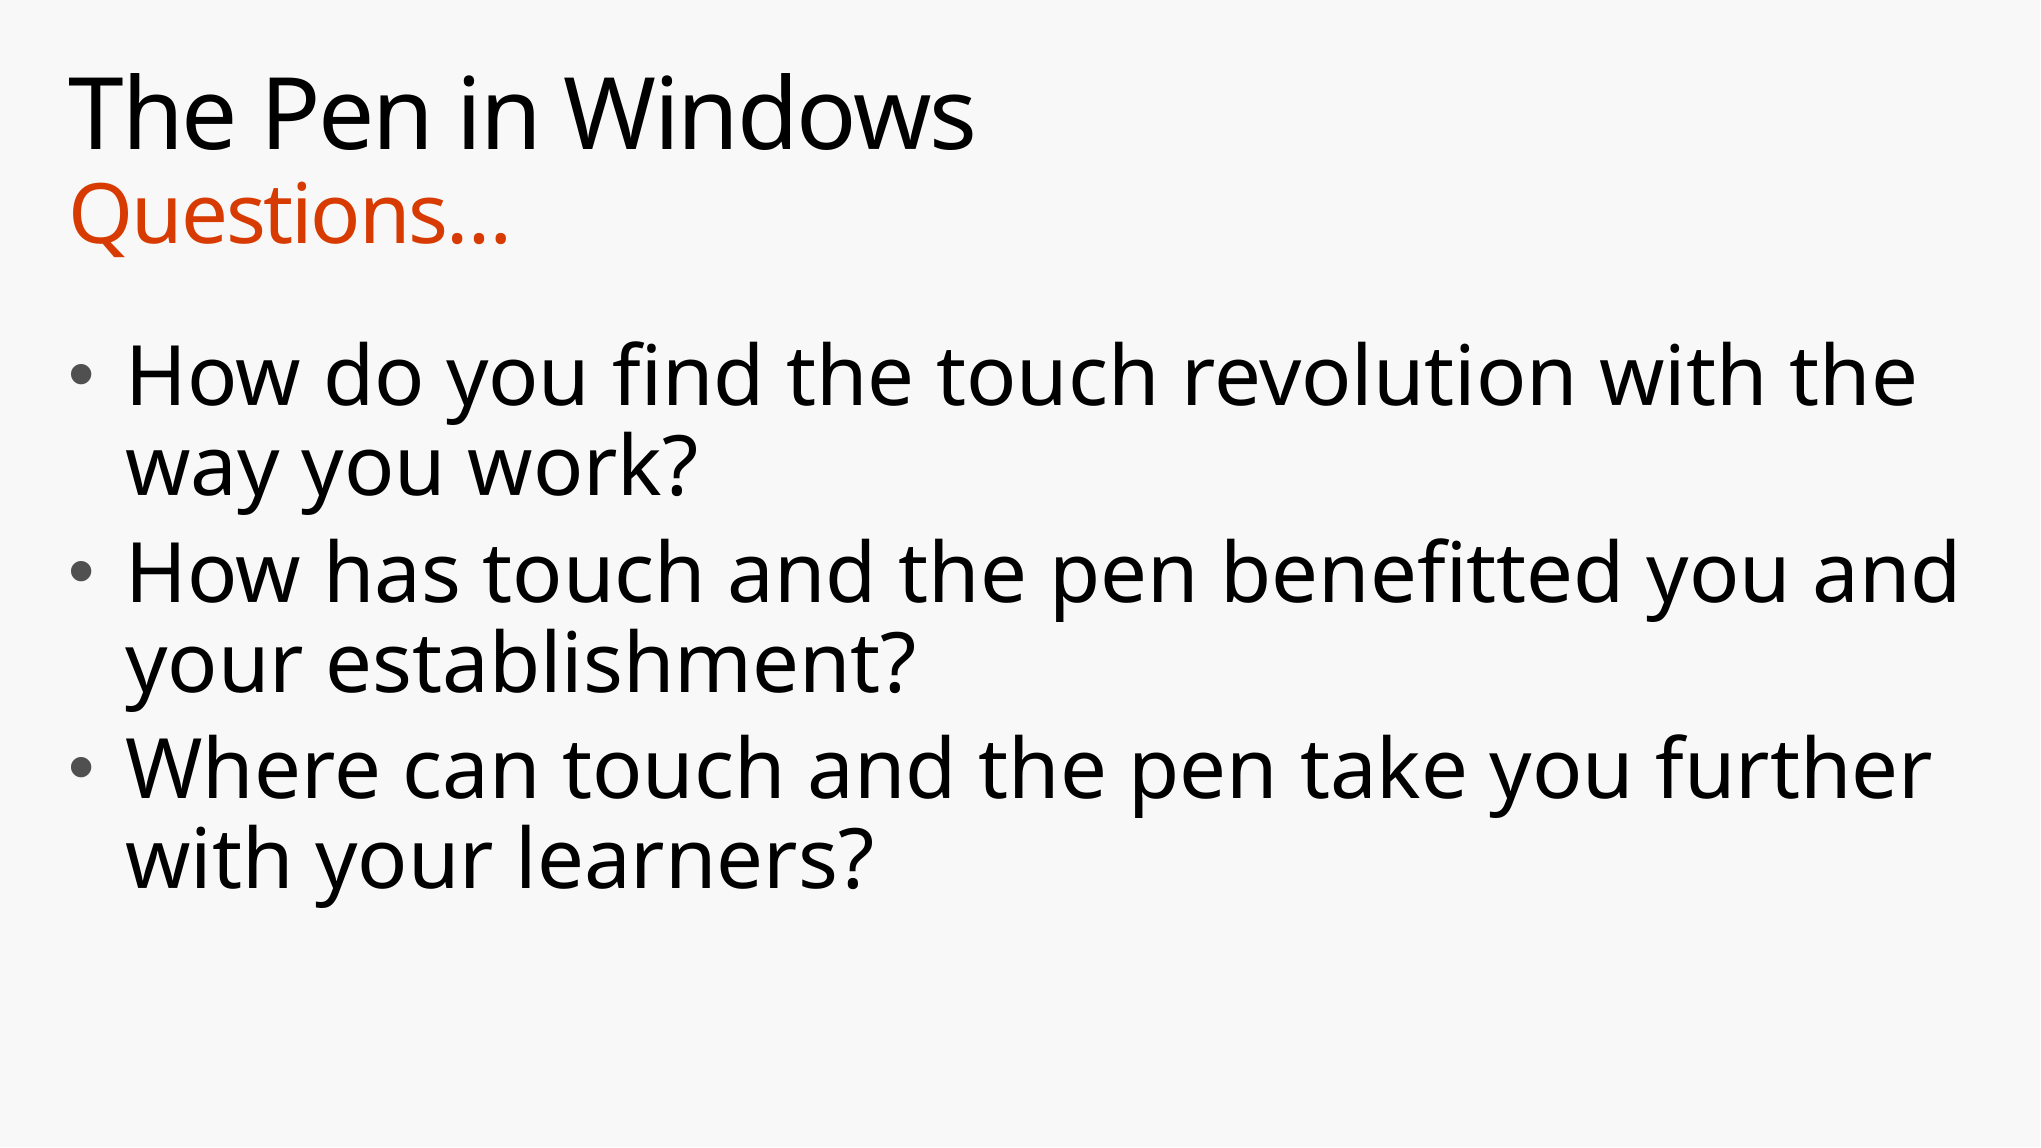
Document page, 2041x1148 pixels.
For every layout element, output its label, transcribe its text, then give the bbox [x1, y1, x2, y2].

title The Pen in Windows Questions… [45, 48, 1996, 199]
list How do you find the touch revolution with the way you work? How has touch and the pen benefitted you and your establishment? Where can touch and the pen take you further with your learners? [45, 318, 1996, 935]
